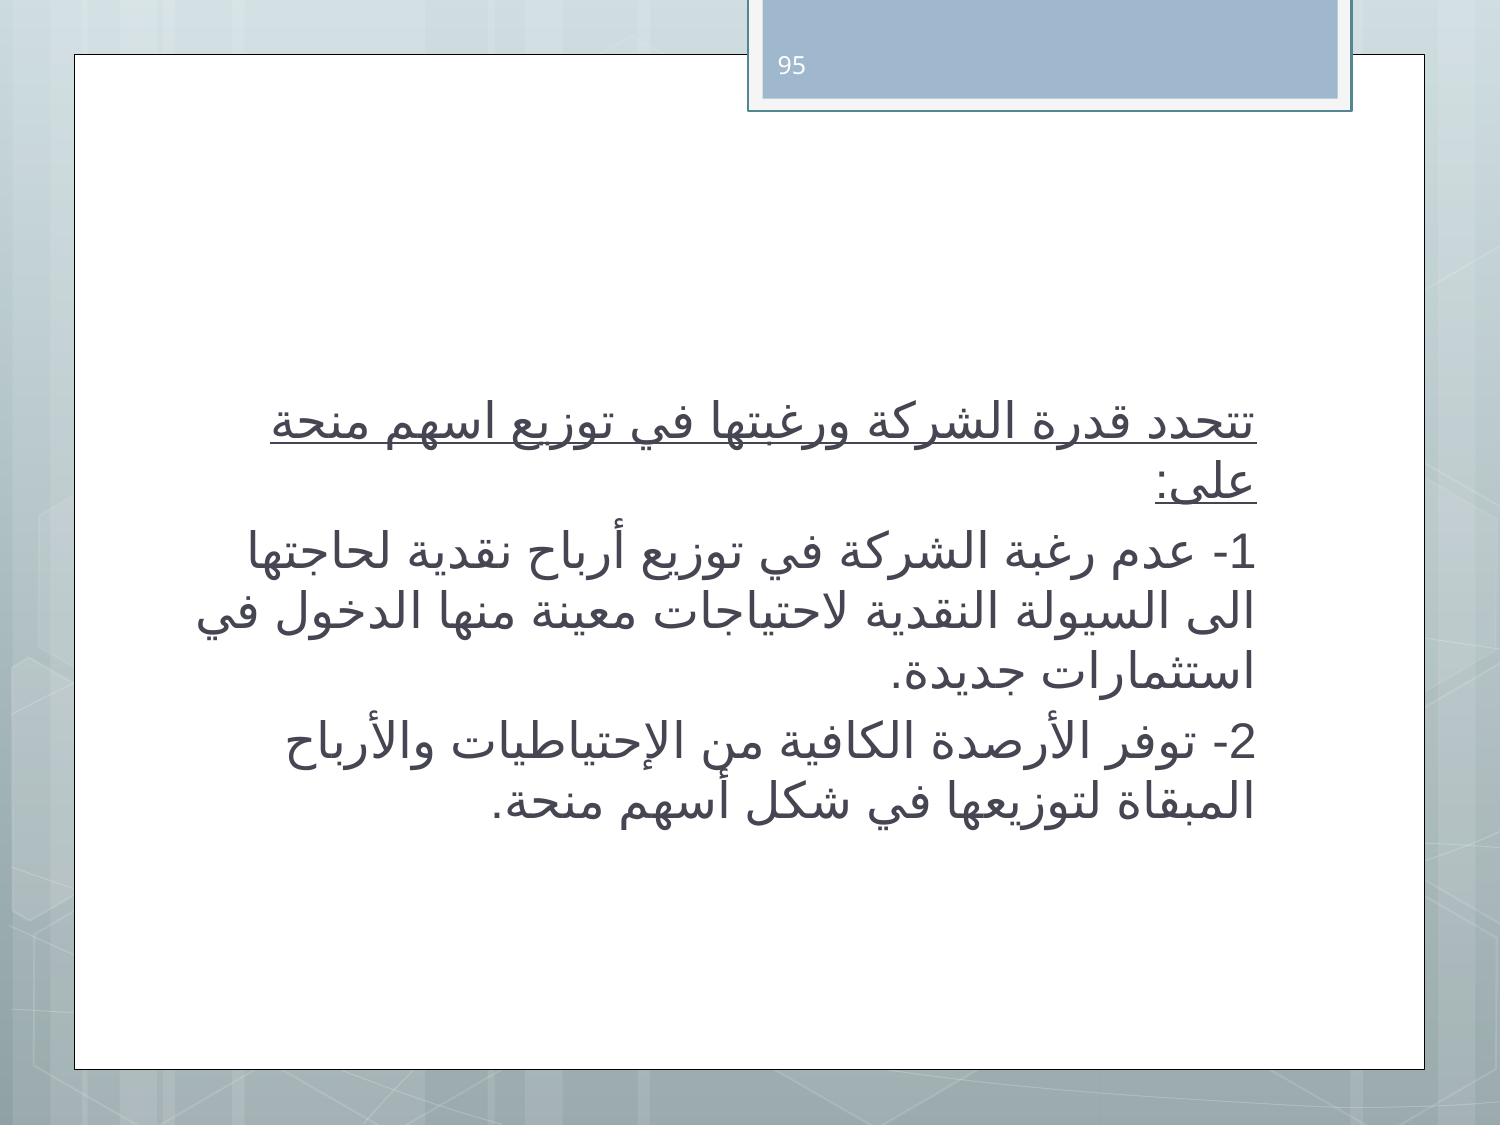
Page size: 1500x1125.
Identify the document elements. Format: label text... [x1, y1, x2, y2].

list تتحدد قدرة الشركة ورغبتها في توزيع اسهم منحة على: 1- عدم رغبة الشركة في توزيع أرباح نقدية لحاجتها الى السيولة النقدية لاحتياجات معينة منها الدخول في استثمارات جديدة. 2- توفر الأرصدة الكافية من الإحتياطيات والأرباح المبقاة لتوزيعها في شكل أسهم منحة. [171, 381, 1283, 957]
slide_number 95 [762, 36, 982, 97]
